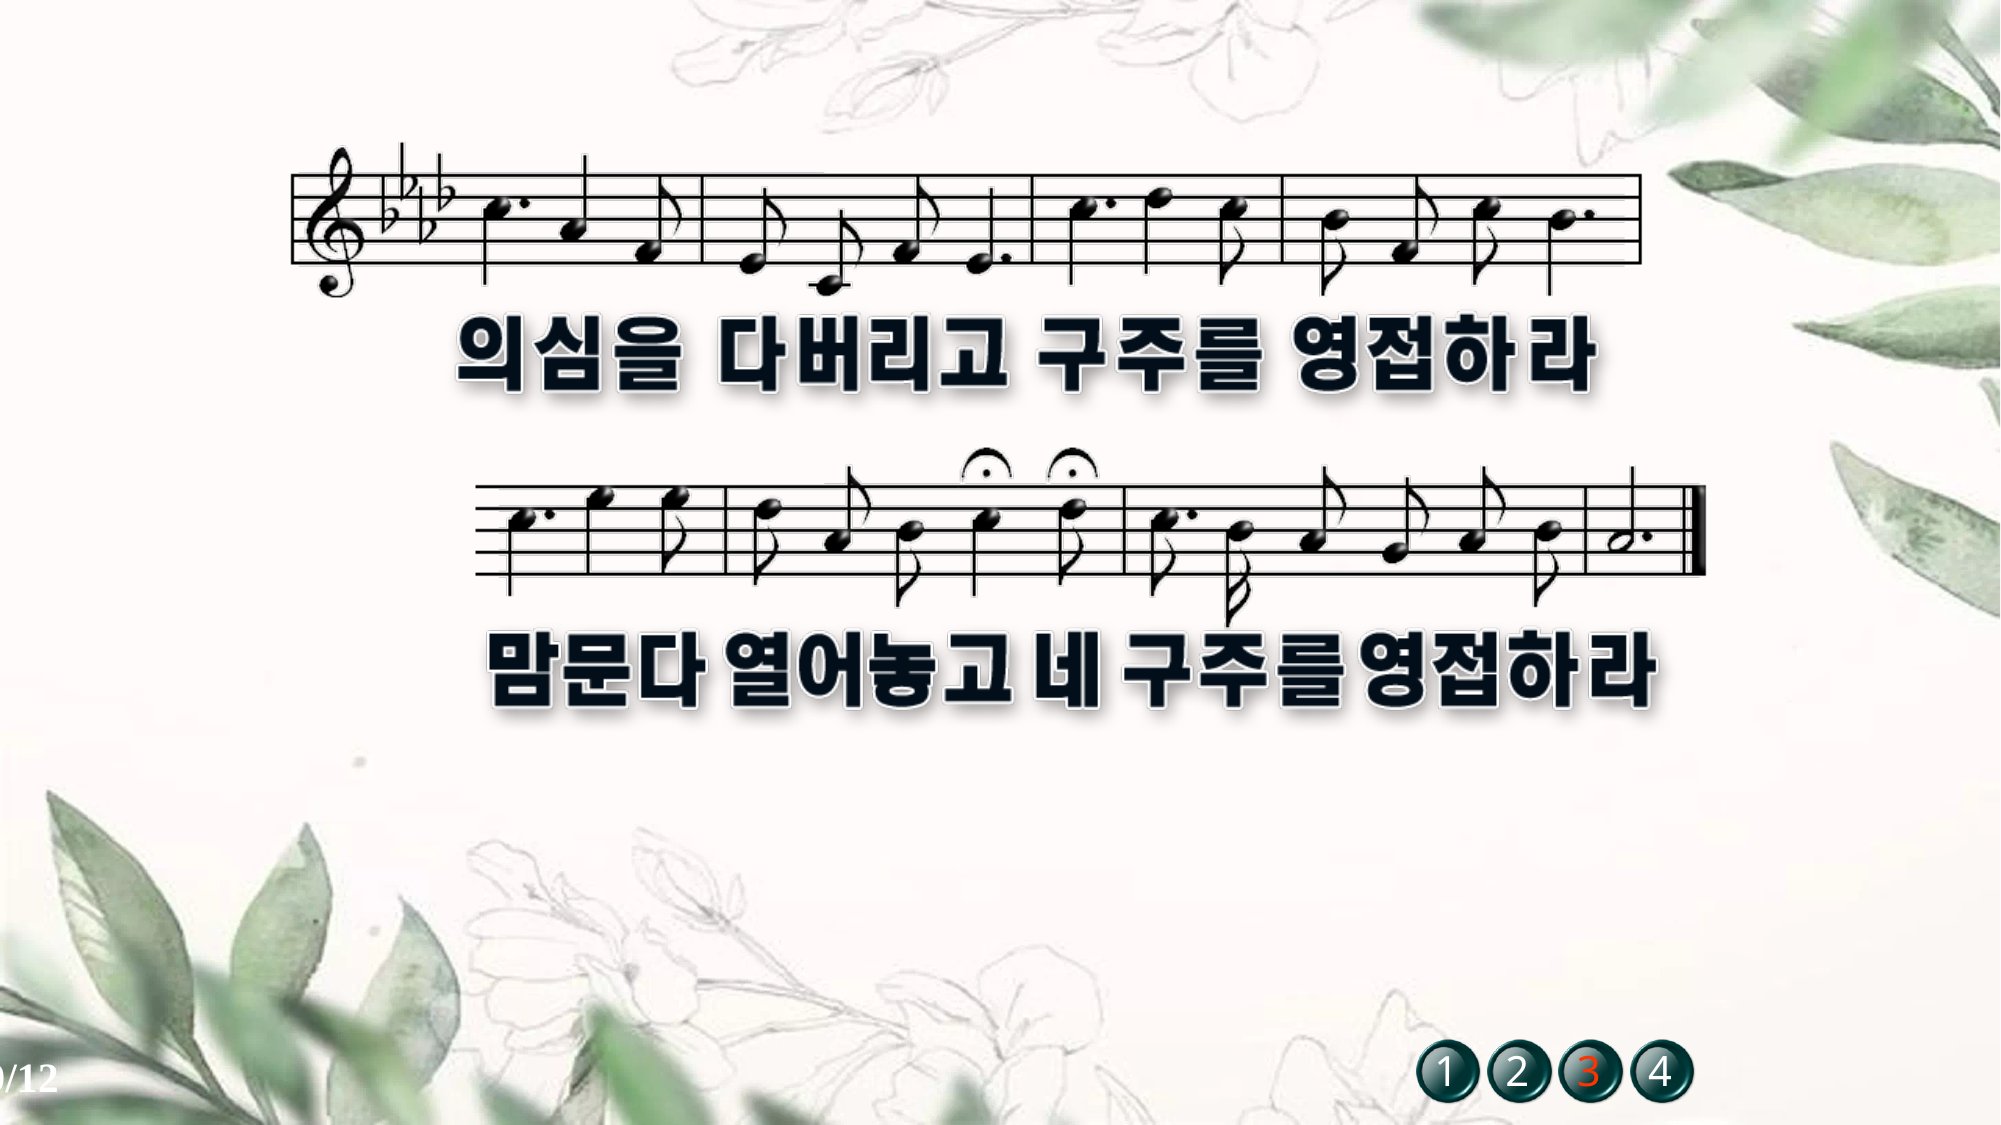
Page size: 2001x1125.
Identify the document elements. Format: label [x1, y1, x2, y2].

text_box [1413, 1035, 1484, 1106]
text_box [1555, 1035, 1626, 1106]
text_box [1627, 1035, 1697, 1106]
text_box [1484, 1035, 1555, 1106]
picture [0, 0, 2001, 1125]
